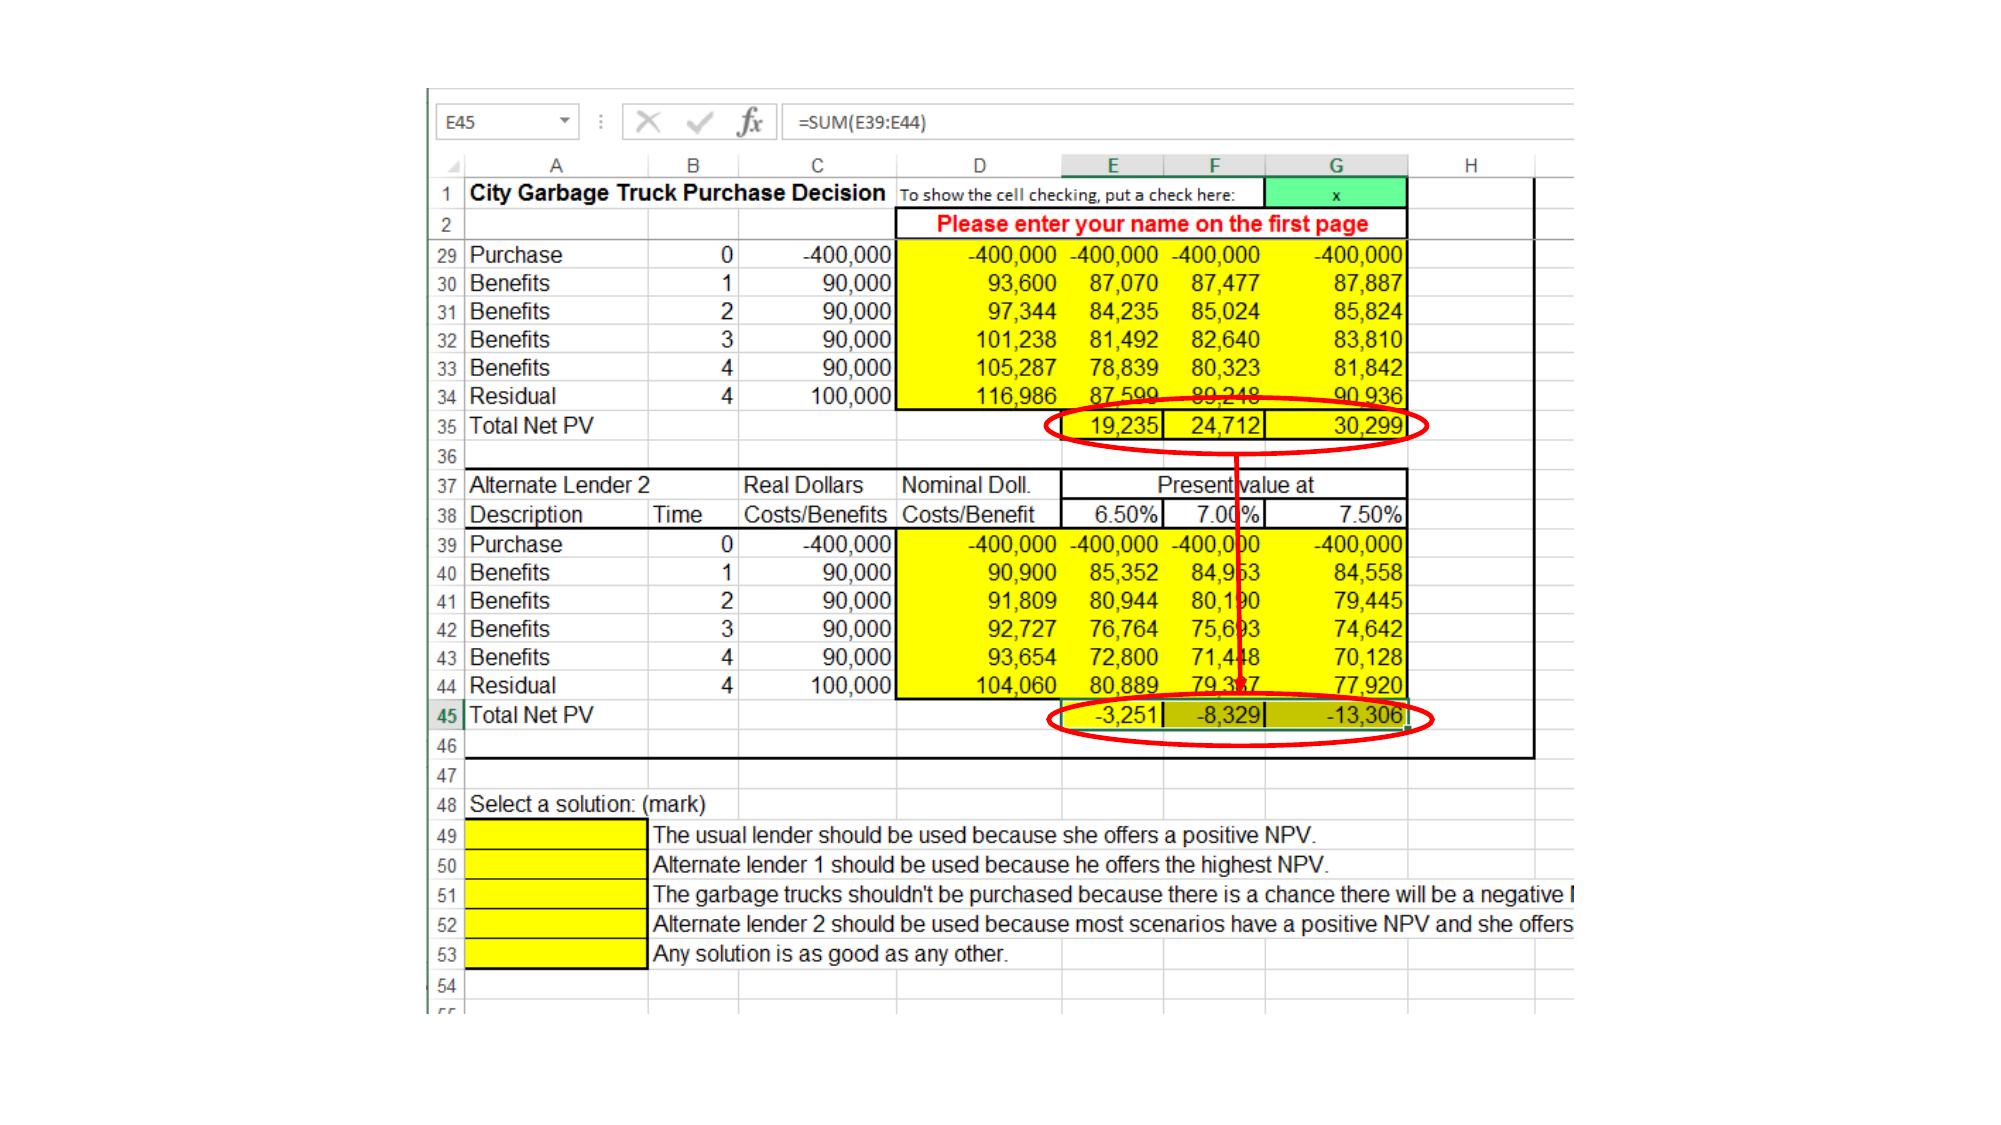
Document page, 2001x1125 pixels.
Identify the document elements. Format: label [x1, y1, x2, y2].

list [426, 88, 1574, 1014]
text_box [1236, 453, 1241, 694]
